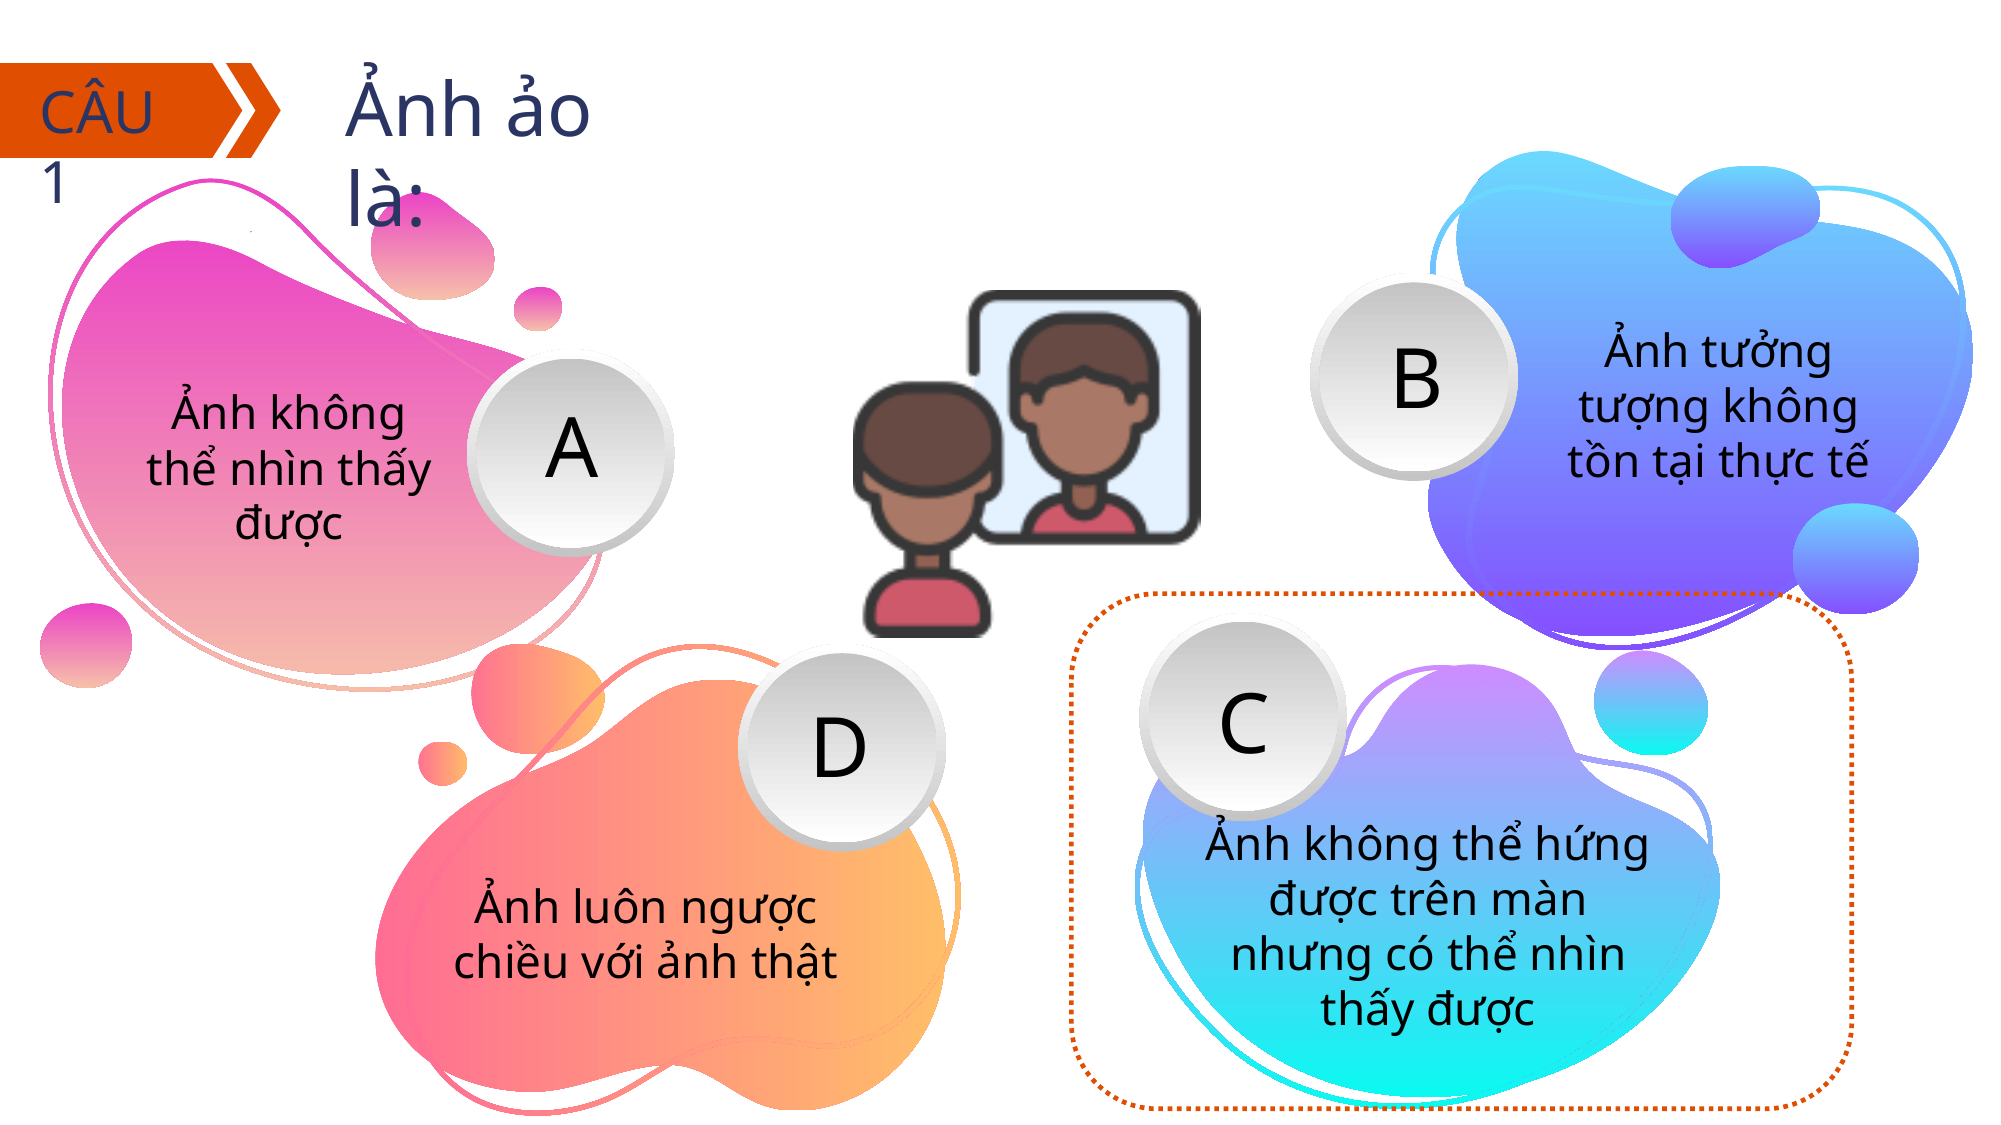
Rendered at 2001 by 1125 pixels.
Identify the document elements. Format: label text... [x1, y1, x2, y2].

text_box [0, 62, 281, 159]
text_box [1206, 591, 1304, 611]
text_box CÂU 1 [24, 166, 206, 223]
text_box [36, 172, 676, 702]
text_box [1069, 646, 1108, 1096]
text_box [1113, 613, 1733, 1110]
text_box [1737, 659, 1854, 1111]
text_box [1309, 150, 2000, 651]
picture [852, 289, 1202, 639]
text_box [295, 557, 1018, 1125]
text_box Ảnh ảo là: [330, 54, 671, 170]
